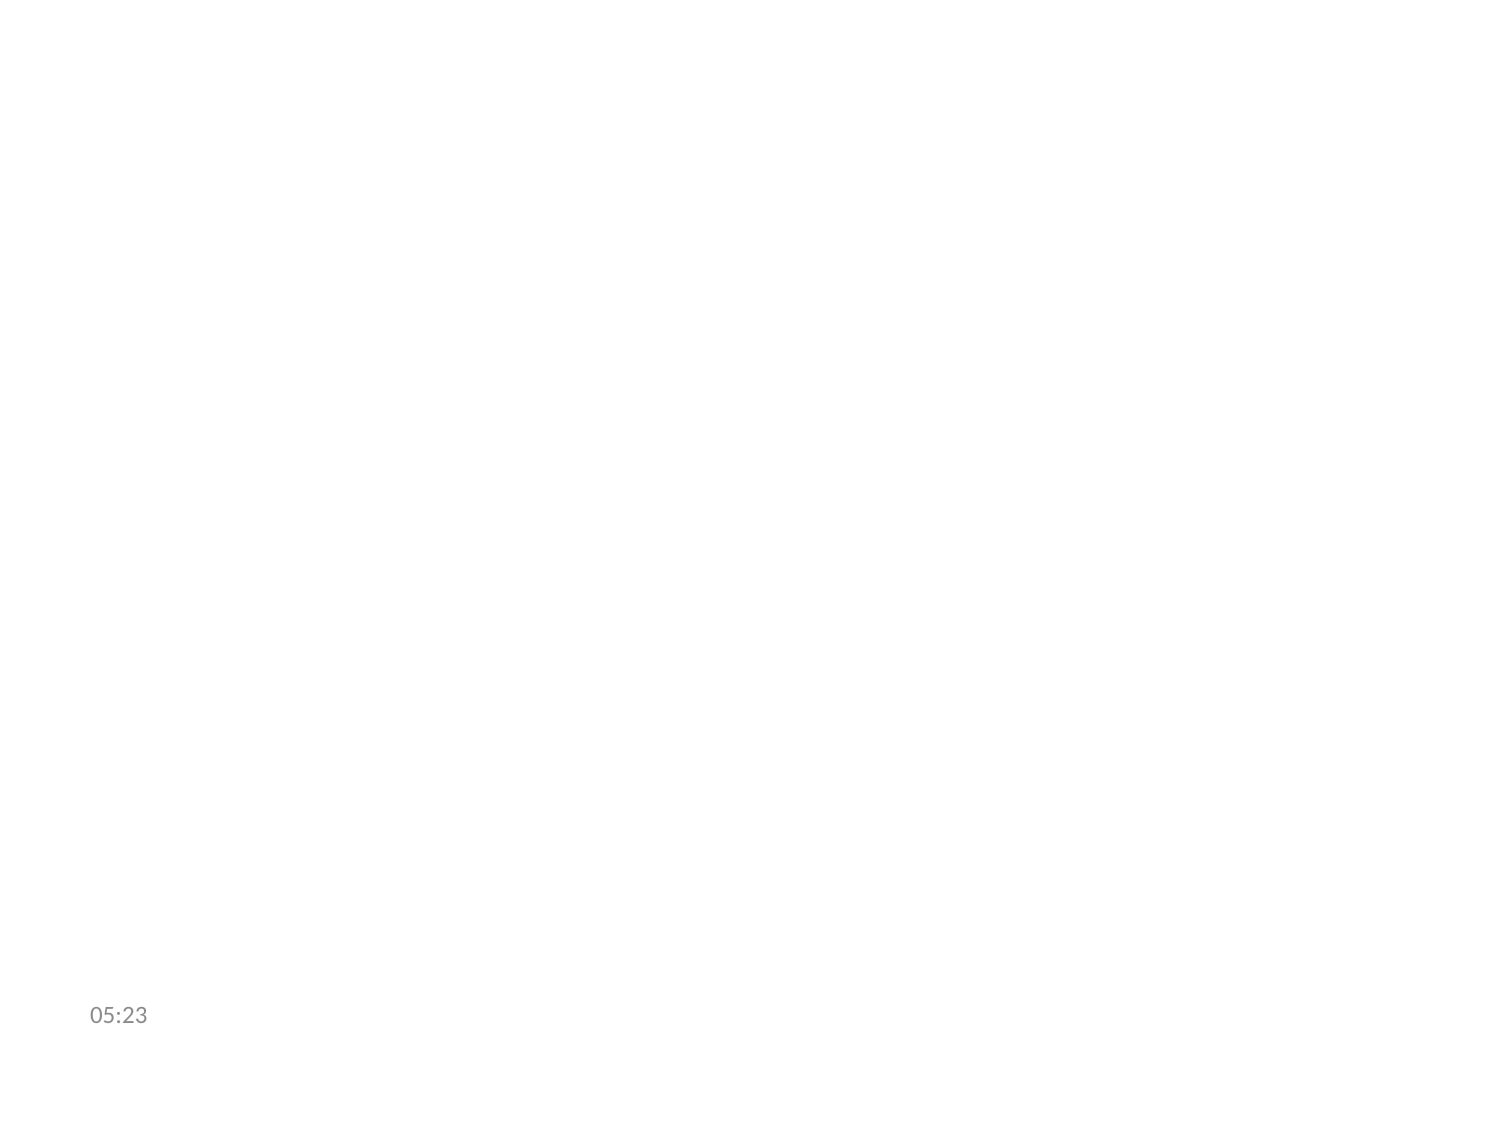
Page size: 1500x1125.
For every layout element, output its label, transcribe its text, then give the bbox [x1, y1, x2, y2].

text_box 15:35 [75, 983, 425, 1044]
